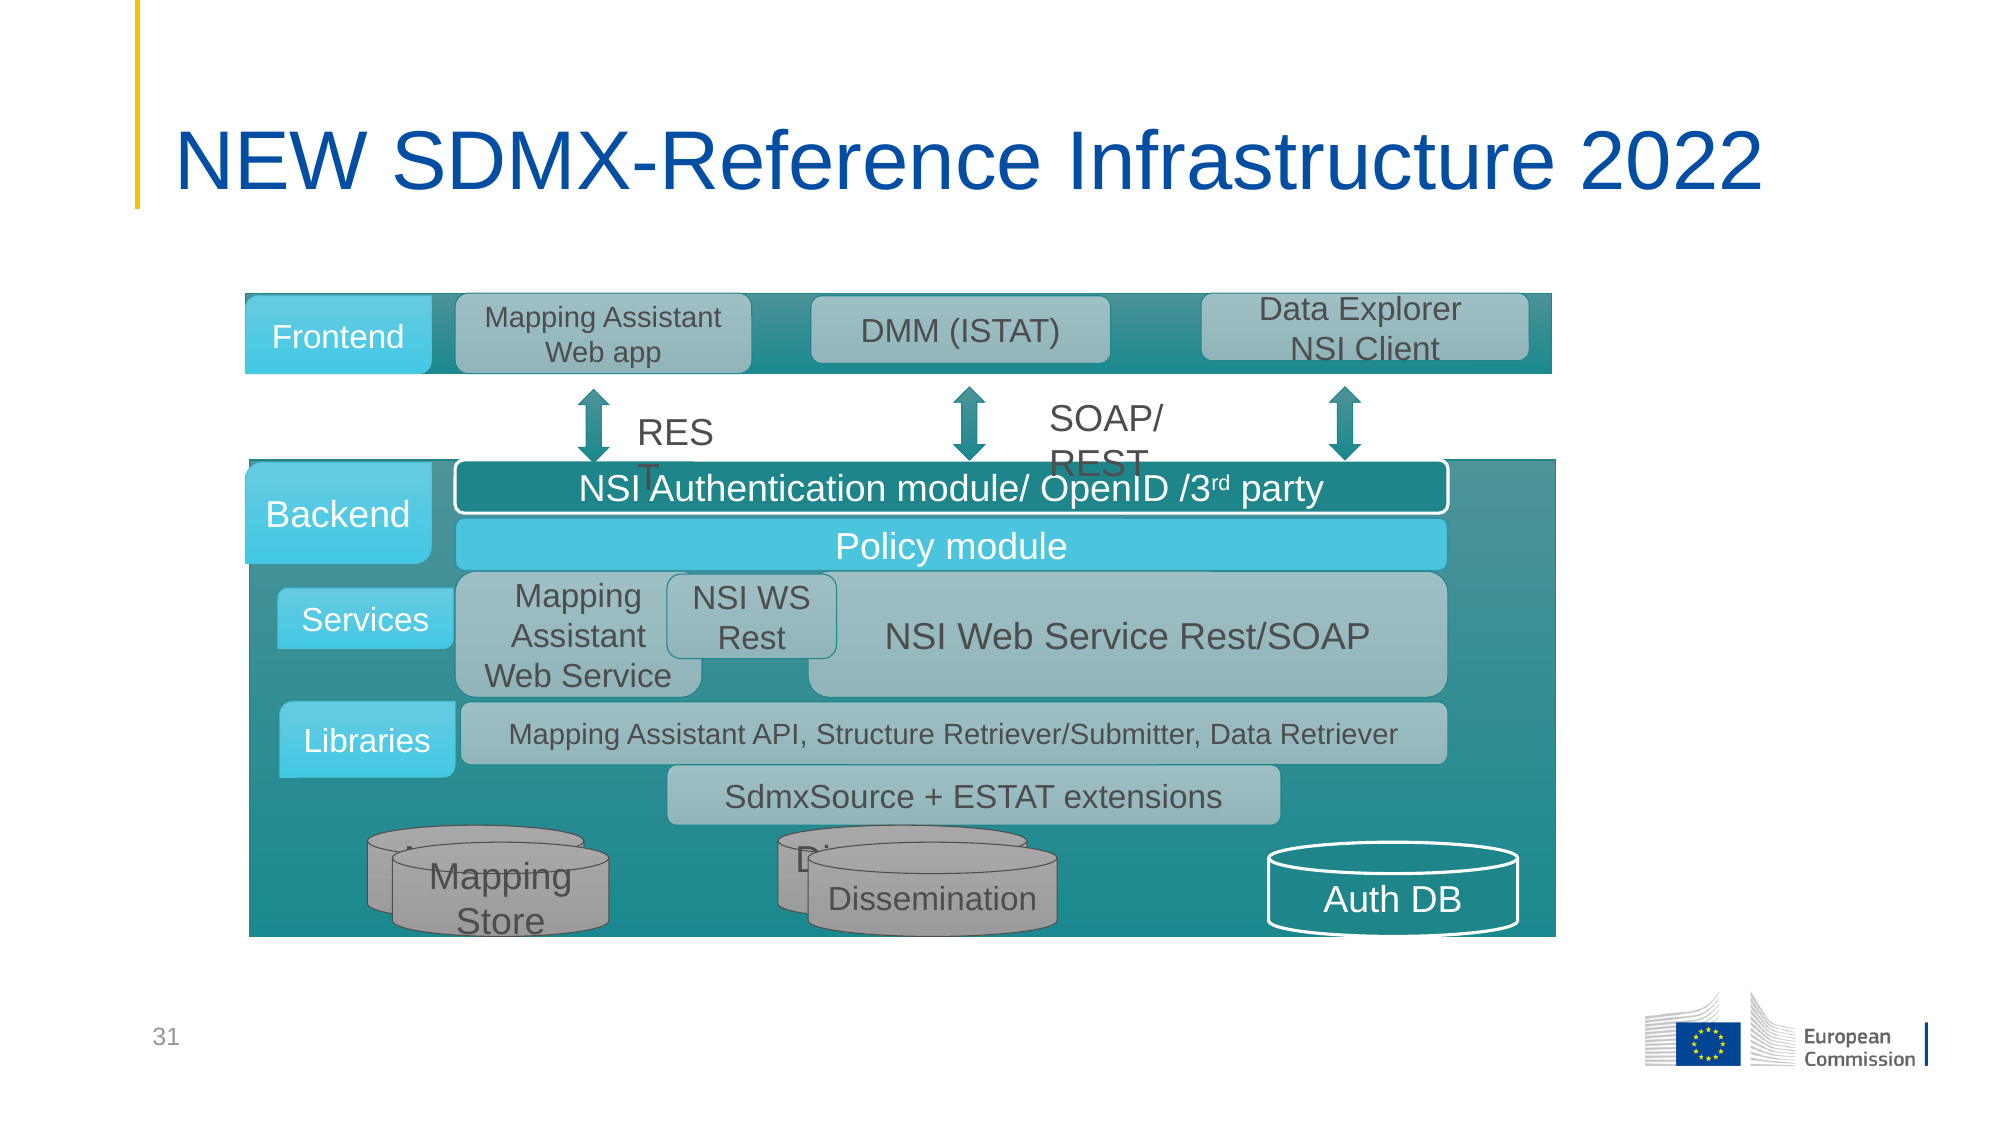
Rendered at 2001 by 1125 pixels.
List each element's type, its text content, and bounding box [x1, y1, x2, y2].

text_box REST [622, 400, 752, 506]
text_box Frontend [244, 295, 432, 375]
text_box Mapping Assistant Web Service [454, 572, 703, 698]
text_box Backend [244, 461, 432, 564]
text_box NSI Web Service Rest/SOAP [807, 570, 1449, 698]
text_box Mapping Assistant Web app [454, 292, 753, 375]
text_box Mapping Store [391, 841, 610, 937]
text_box [577, 388, 611, 464]
text_box [245, 293, 463, 374]
text_box [1328, 386, 1362, 461]
slide_number 31 [137, 1005, 588, 1066]
text_box Policy module [453, 516, 1450, 572]
text_box Dissemination [807, 841, 1058, 937]
text_box SdmxSource + ESTAT extensions [666, 764, 1282, 826]
text_box Services [277, 587, 454, 649]
picture [1645, 991, 1928, 1066]
text_box Mapping Store [366, 824, 585, 915]
text_box SOAP/REST [1034, 386, 1269, 492]
text_box Libraries [279, 701, 456, 778]
text_box Data Explorer NSI Client [1200, 292, 1530, 362]
title NEW SDMX-Reference Infrastructure 2022 [159, 79, 1885, 208]
text_box Dissemination [777, 824, 1028, 915]
text_box NSI Authentication module/ OpenID /3rd party [453, 458, 1450, 515]
text_box Mapping Assistant API, Structure Retriever/Submitter, Data Retriever [459, 701, 1449, 766]
text_box NSI WS Rest [666, 573, 838, 660]
text_box Auth DB [1267, 840, 1520, 939]
text_box [249, 459, 1556, 937]
text_box DMM (ISTAT) [810, 295, 1112, 364]
text_box [744, 293, 1552, 374]
text_box [952, 386, 986, 461]
